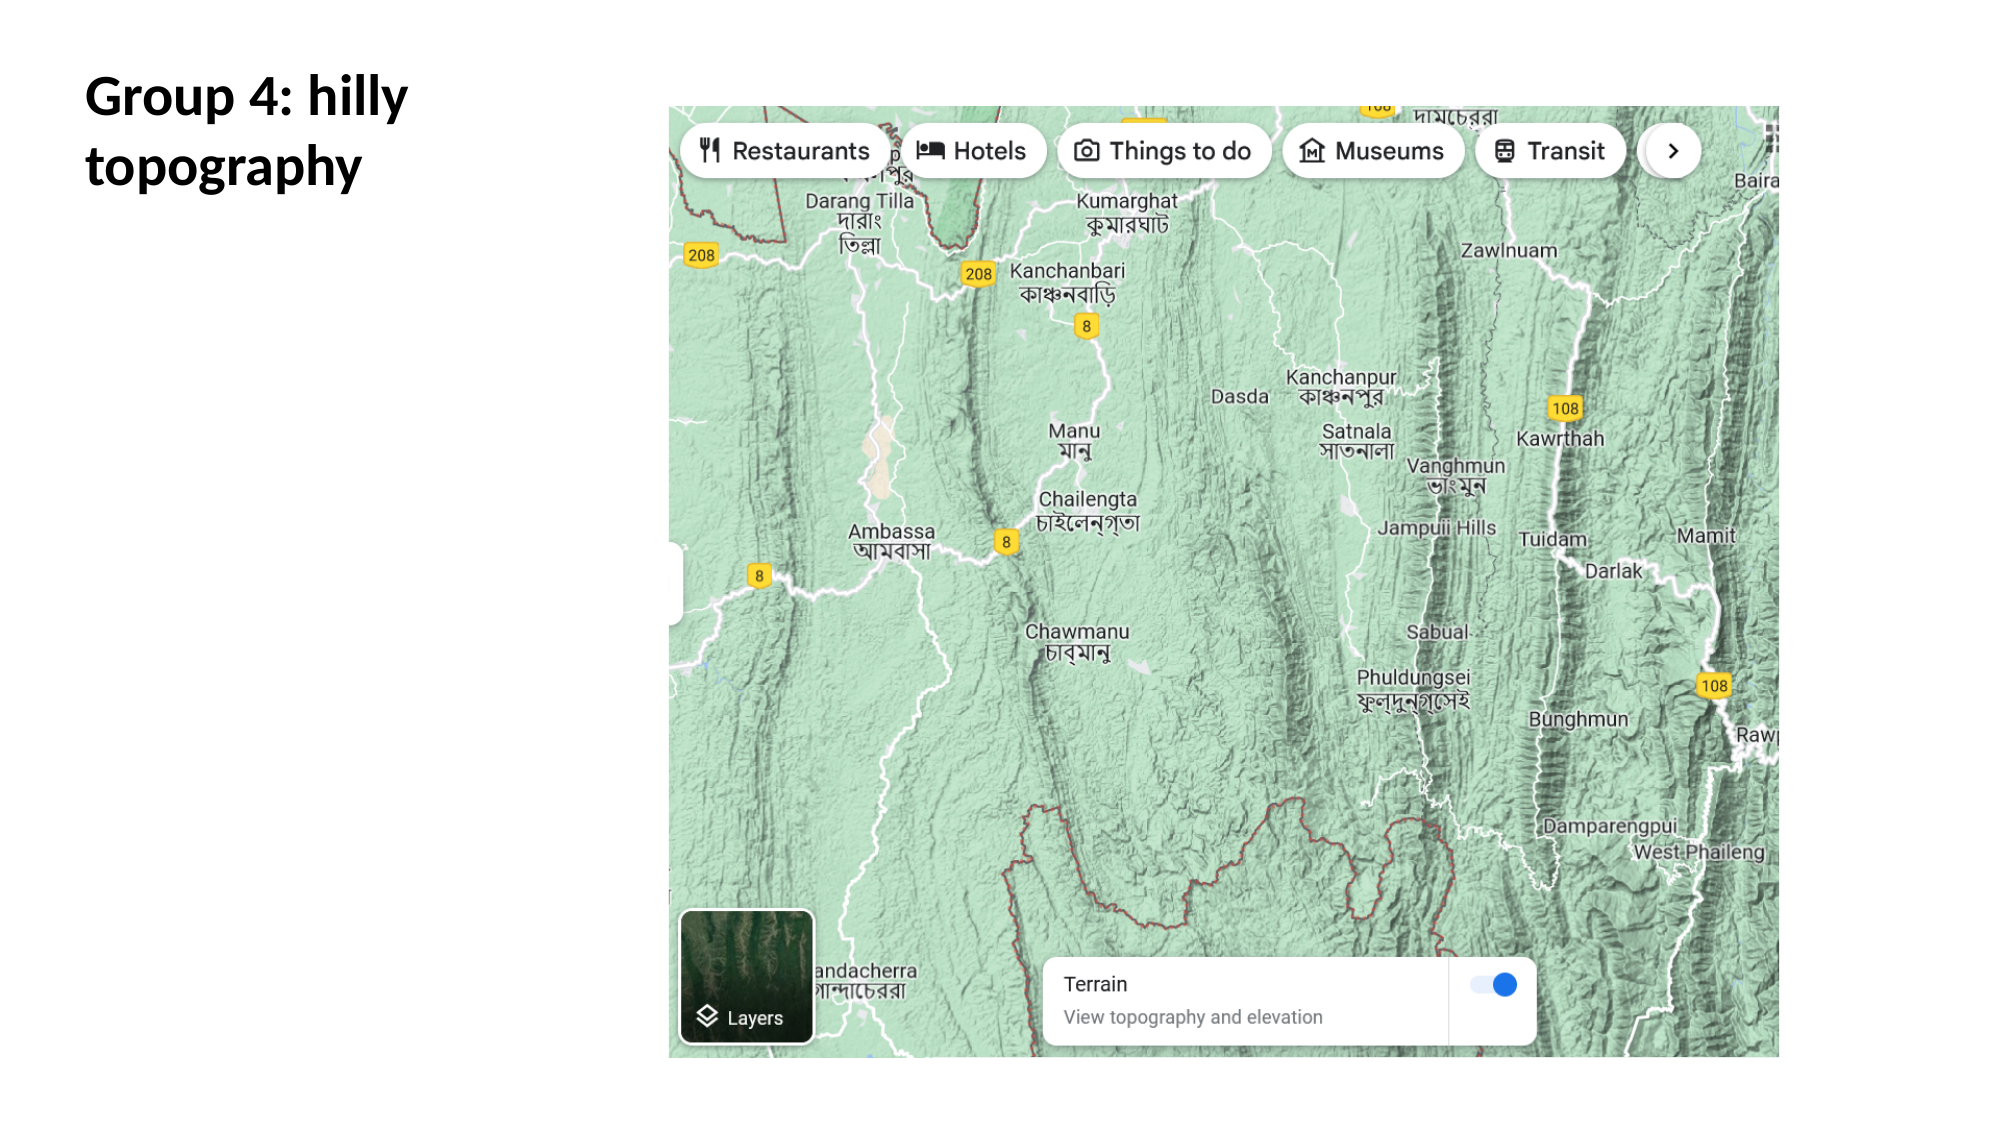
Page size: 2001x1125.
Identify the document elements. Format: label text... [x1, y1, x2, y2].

text_box Group 4: hilly topography [70, 49, 613, 205]
picture [668, 106, 1780, 1058]
